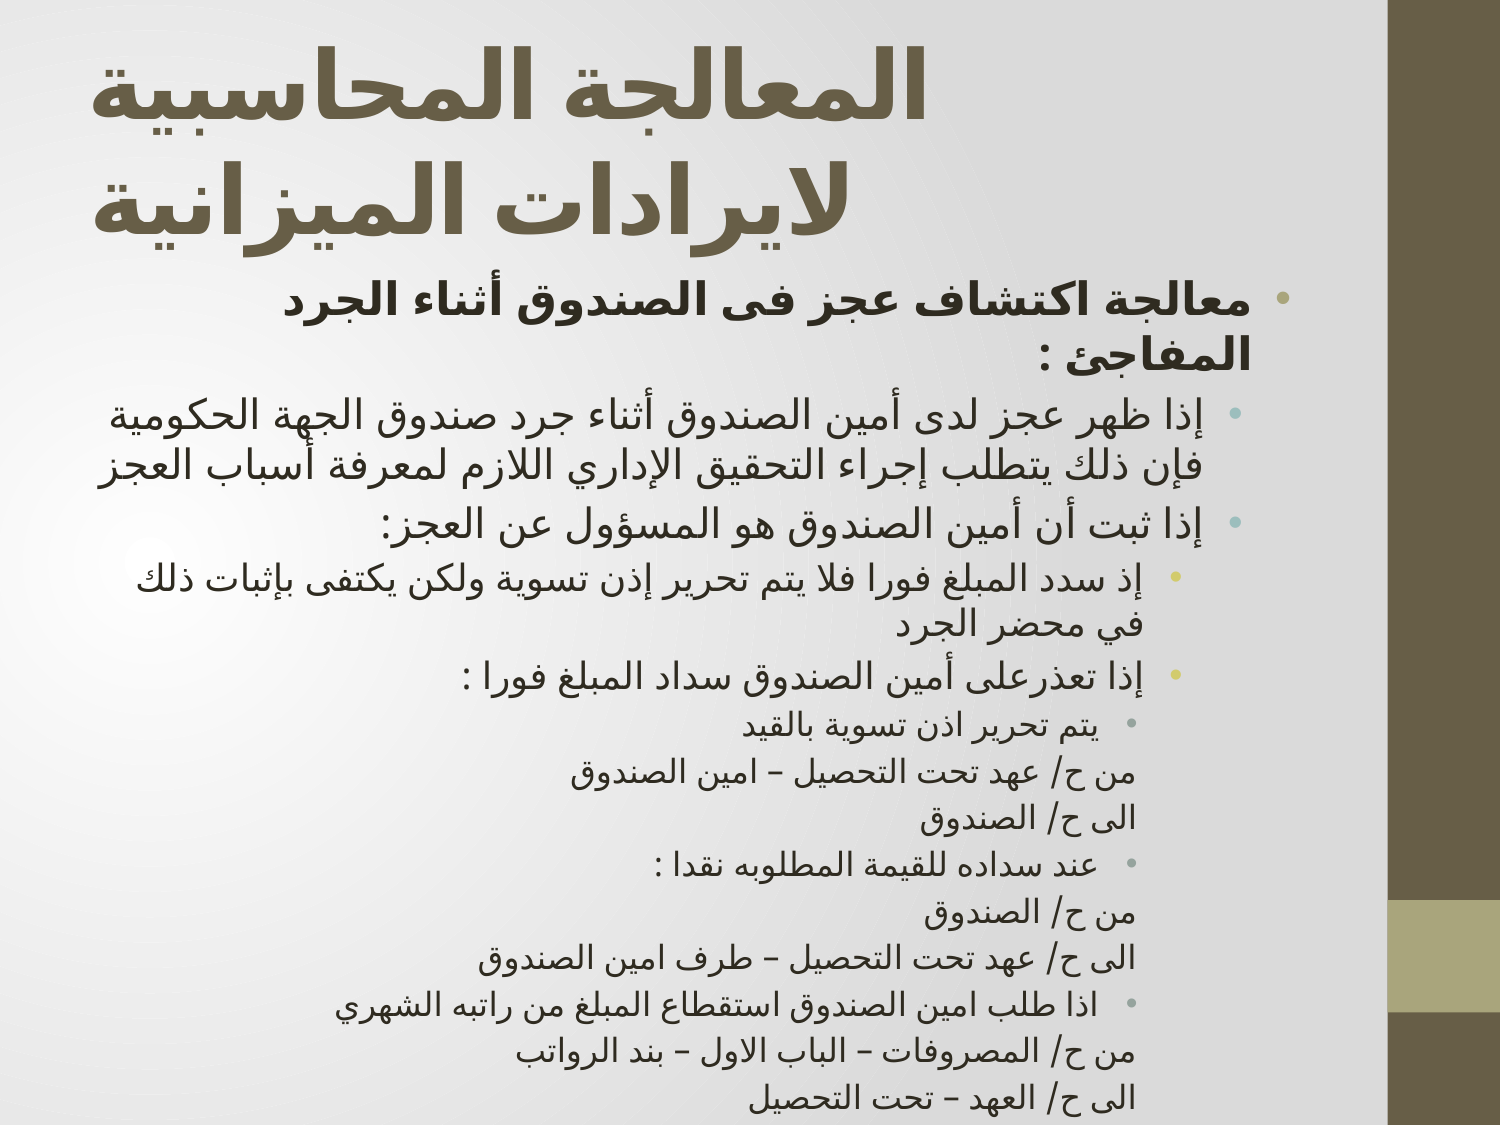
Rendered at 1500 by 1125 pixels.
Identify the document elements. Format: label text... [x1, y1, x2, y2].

list معالجة اكتشاف عجز فى الصندوق أثناء الجرد المفاجئ : إذا ظهر عجز لدى أمين الصندوق أثناء جرد صندوق الجهة الحكومية فإن ذلك يتطلب إجراء التحقيق الإداري اللازم لمعرفة أسباب العجز إذا ثبت أن أمين الصندوق هو المسؤول عن العجز: إذ سدد المبلغ فورا فلا يتم تحرير إذن تسوية ولكن يكتفى بإثبات ذلك في محضر الجرد إذا تعذرعلى أمين الصندوق سداد المبلغ فورا : يتم تحرير اذن تسوية بالقيد من ح/ عهد تحت التحصيل – امين الصندوق الى ح/ الصندوق عند سداده للقيمة المطلوبه نقدا : من ح/ الصندوق الى ح/ عهد تحت التحصيل – طرف امين الصندوق اذا طلب امين الصندوق استقطاع المبلغ من راتبه الشهري من ح/ المصروفات – الباب الاول – بند الرواتب الى ح/ العهد – تحت التحصيل [75, 262, 1325, 1050]
title المعالجة المحاسبية لايرادات الميزانية [75, 45, 1325, 233]
